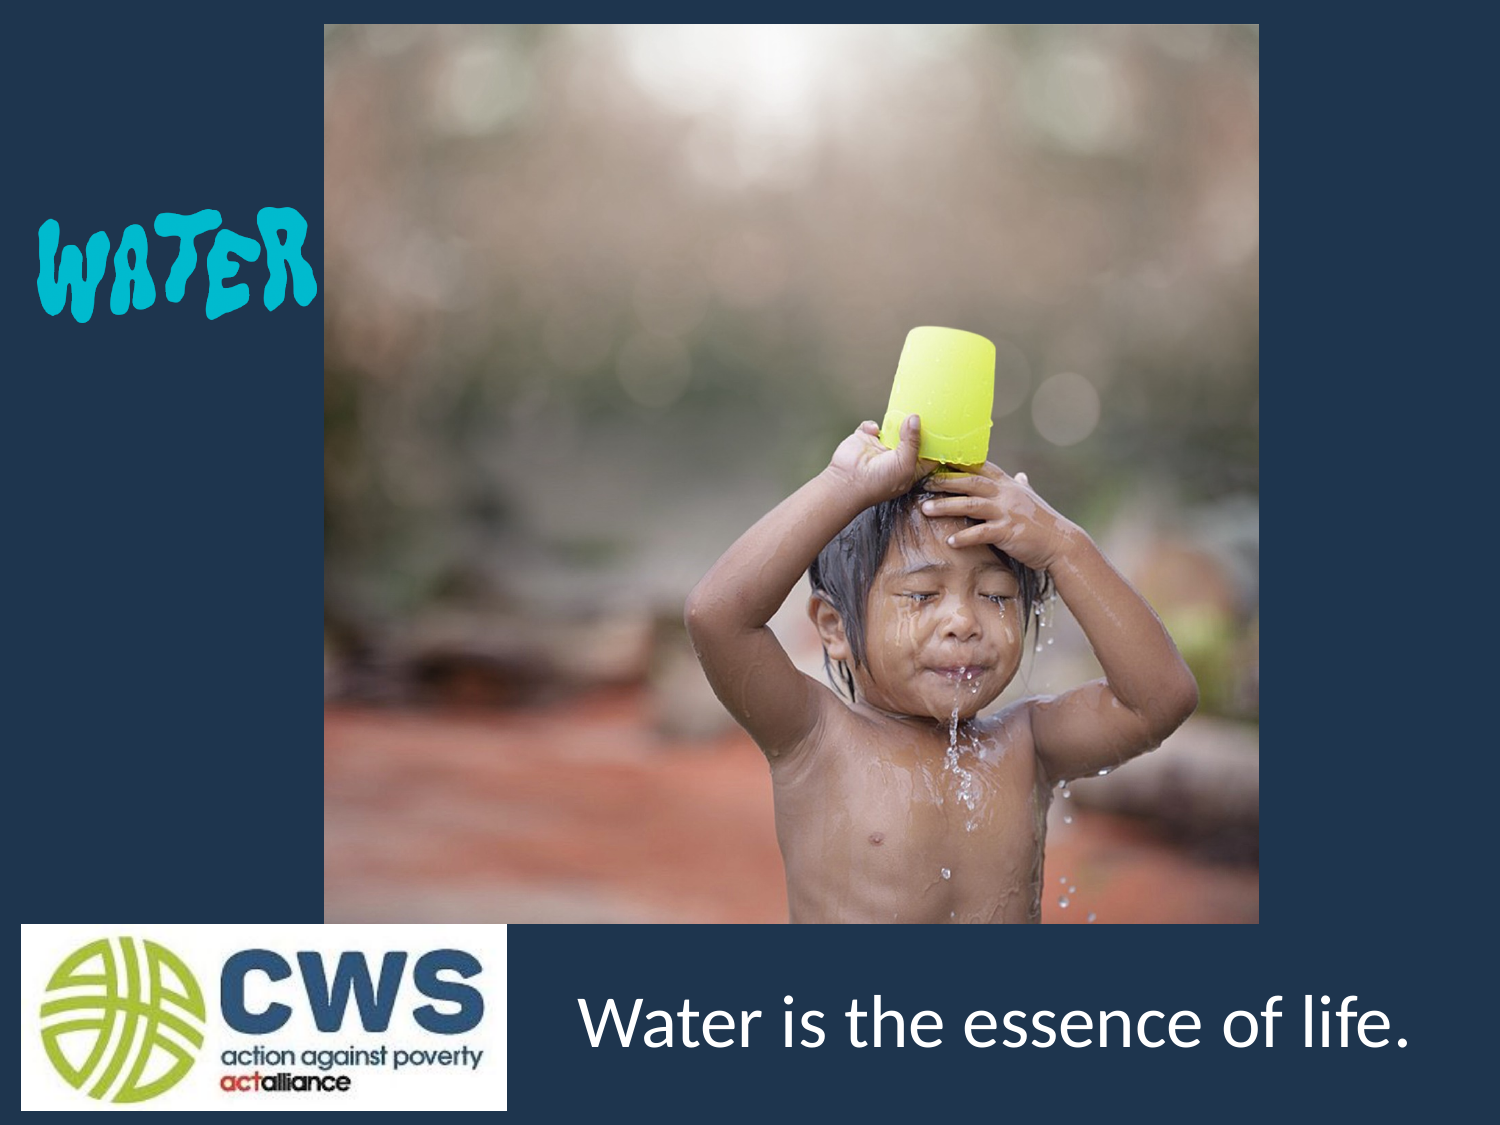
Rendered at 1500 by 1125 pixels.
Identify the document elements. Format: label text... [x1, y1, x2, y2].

picture [20, 24, 1260, 1112]
title Water is the essence of life. [512, 924, 1486, 1111]
picture [37, 207, 317, 324]
